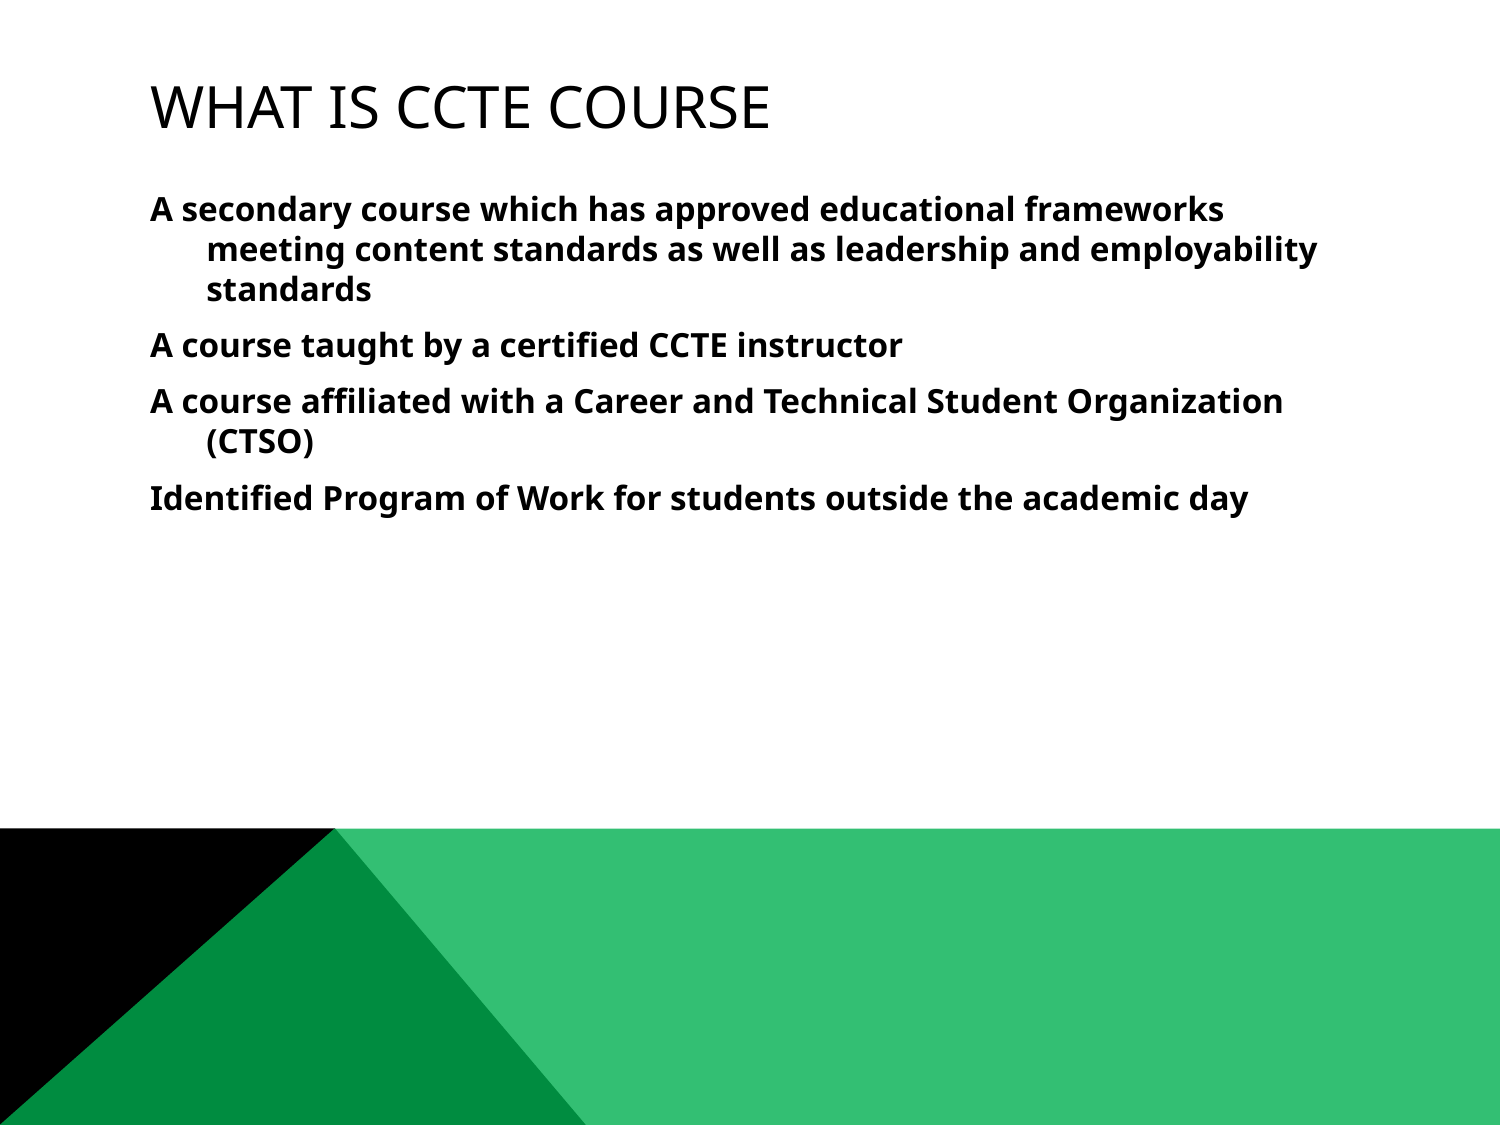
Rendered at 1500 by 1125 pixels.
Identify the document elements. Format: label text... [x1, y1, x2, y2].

list A secondary course which has approved educational frameworks meeting content standards as well as leadership and employability standards A course taught by a certified CCTE instructor A course affiliated with a Career and Technical Student Organization (CTSO) Identified Program of Work for students outside the academic day [135, 180, 1369, 768]
title What is CCTE Course [135, 60, 1369, 150]
